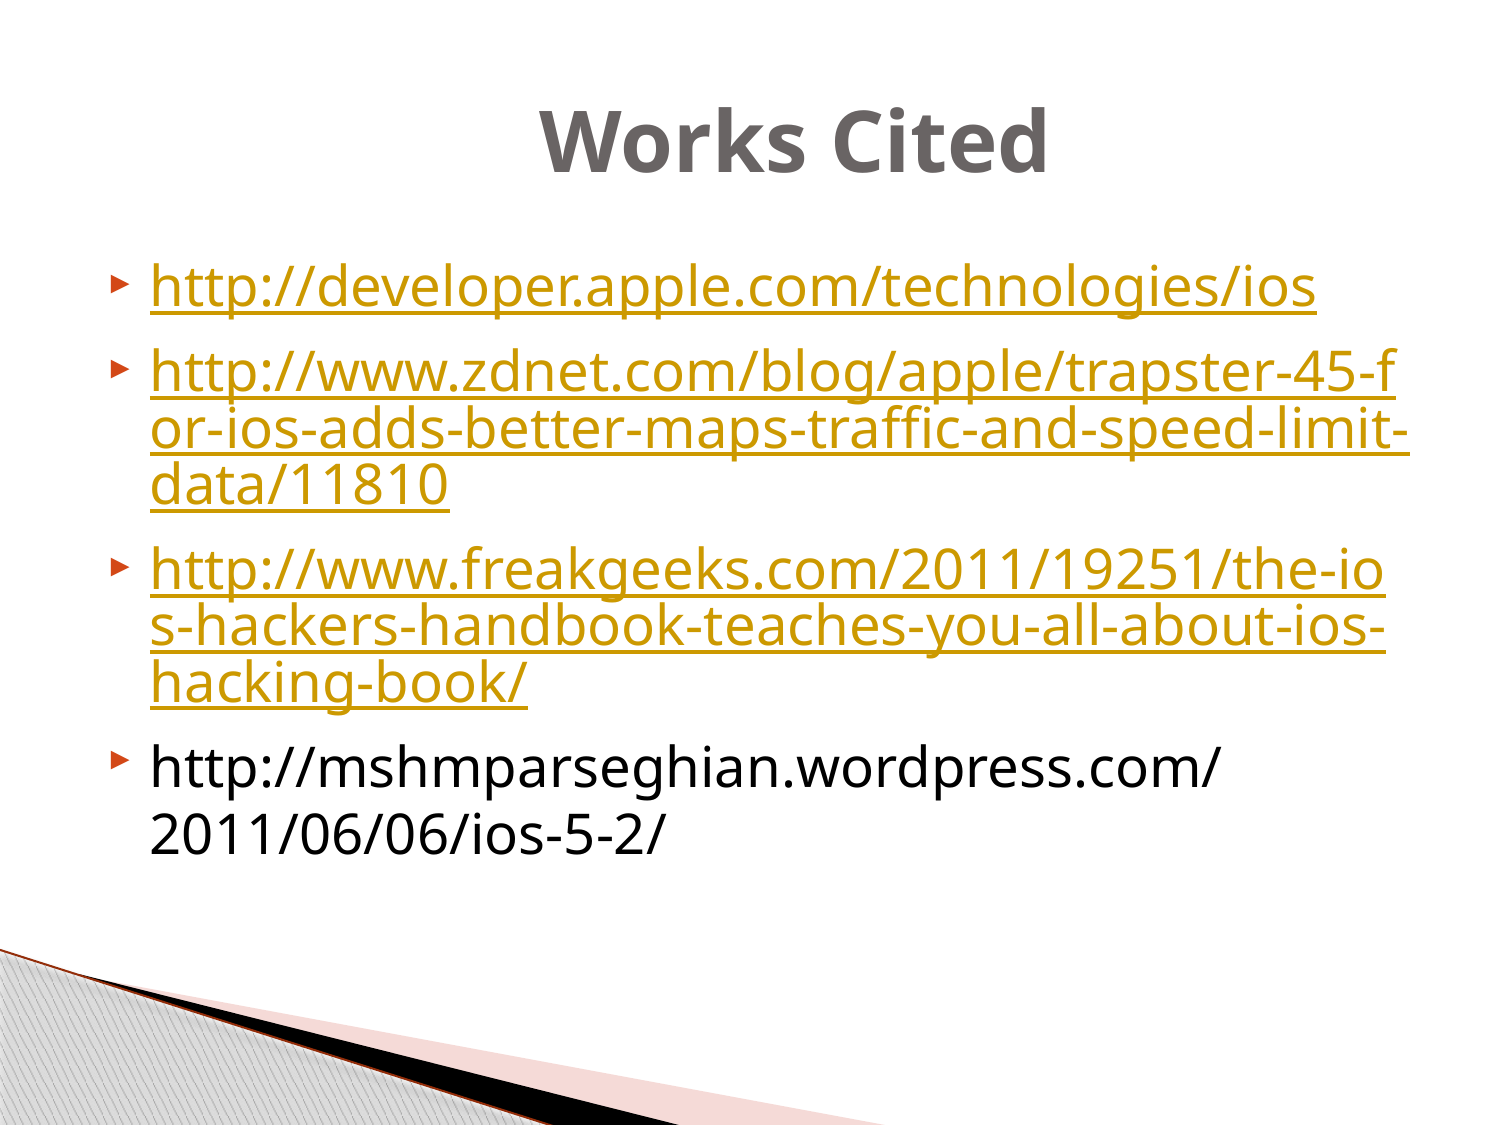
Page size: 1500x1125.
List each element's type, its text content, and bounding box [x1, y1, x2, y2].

list http://developer.apple.com/technologies/ios http://www.zdnet.com/blog/apple/trapster-45-for-ios-adds-better-maps-traffic-and-speed-limit-data/11810 http://www.freakgeeks.com/2011/19251/the-ios-hackers-handbook-teaches-you-all-about-ios-hacking-book/ http://mshmparseghian.wordpress.com/2011/06/06/ios-5-2/ [75, 243, 1425, 986]
title Works Cited [75, 45, 1425, 233]
